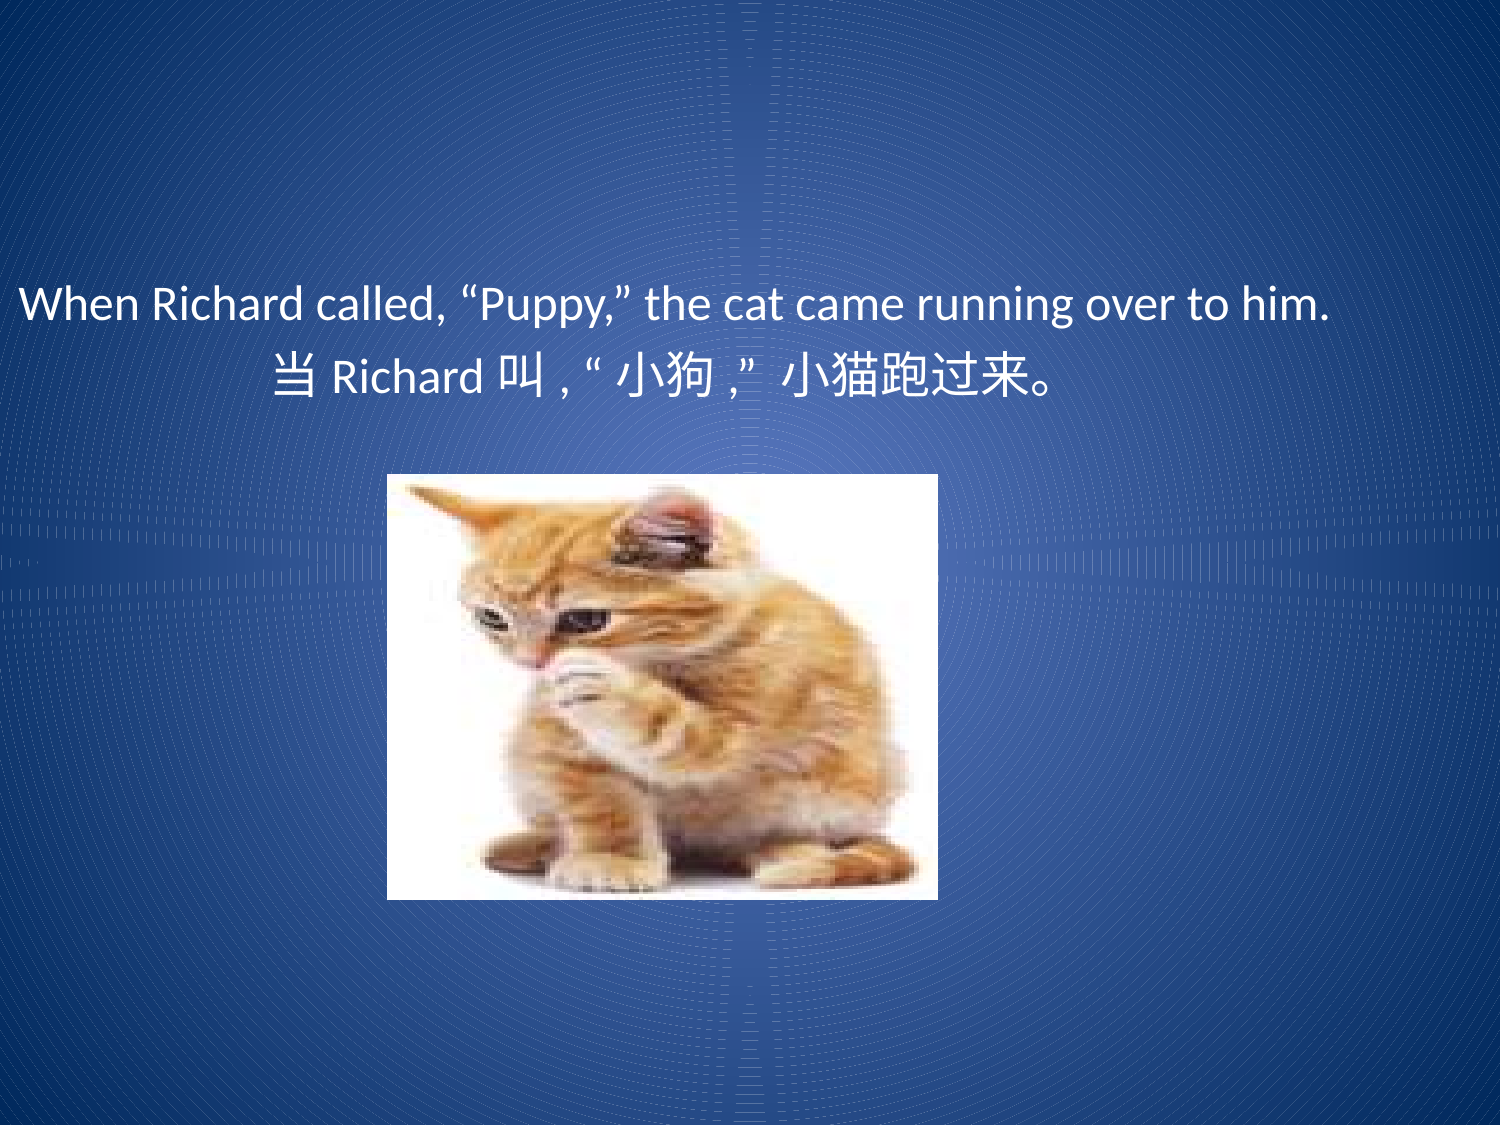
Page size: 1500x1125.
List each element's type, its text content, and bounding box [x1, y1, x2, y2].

list When Richard called, “Puppy,” the cat came running over to him. 当Richard叫, “小狗,” 小猫跑过来。 [0, 262, 1351, 1006]
picture [387, 474, 938, 901]
